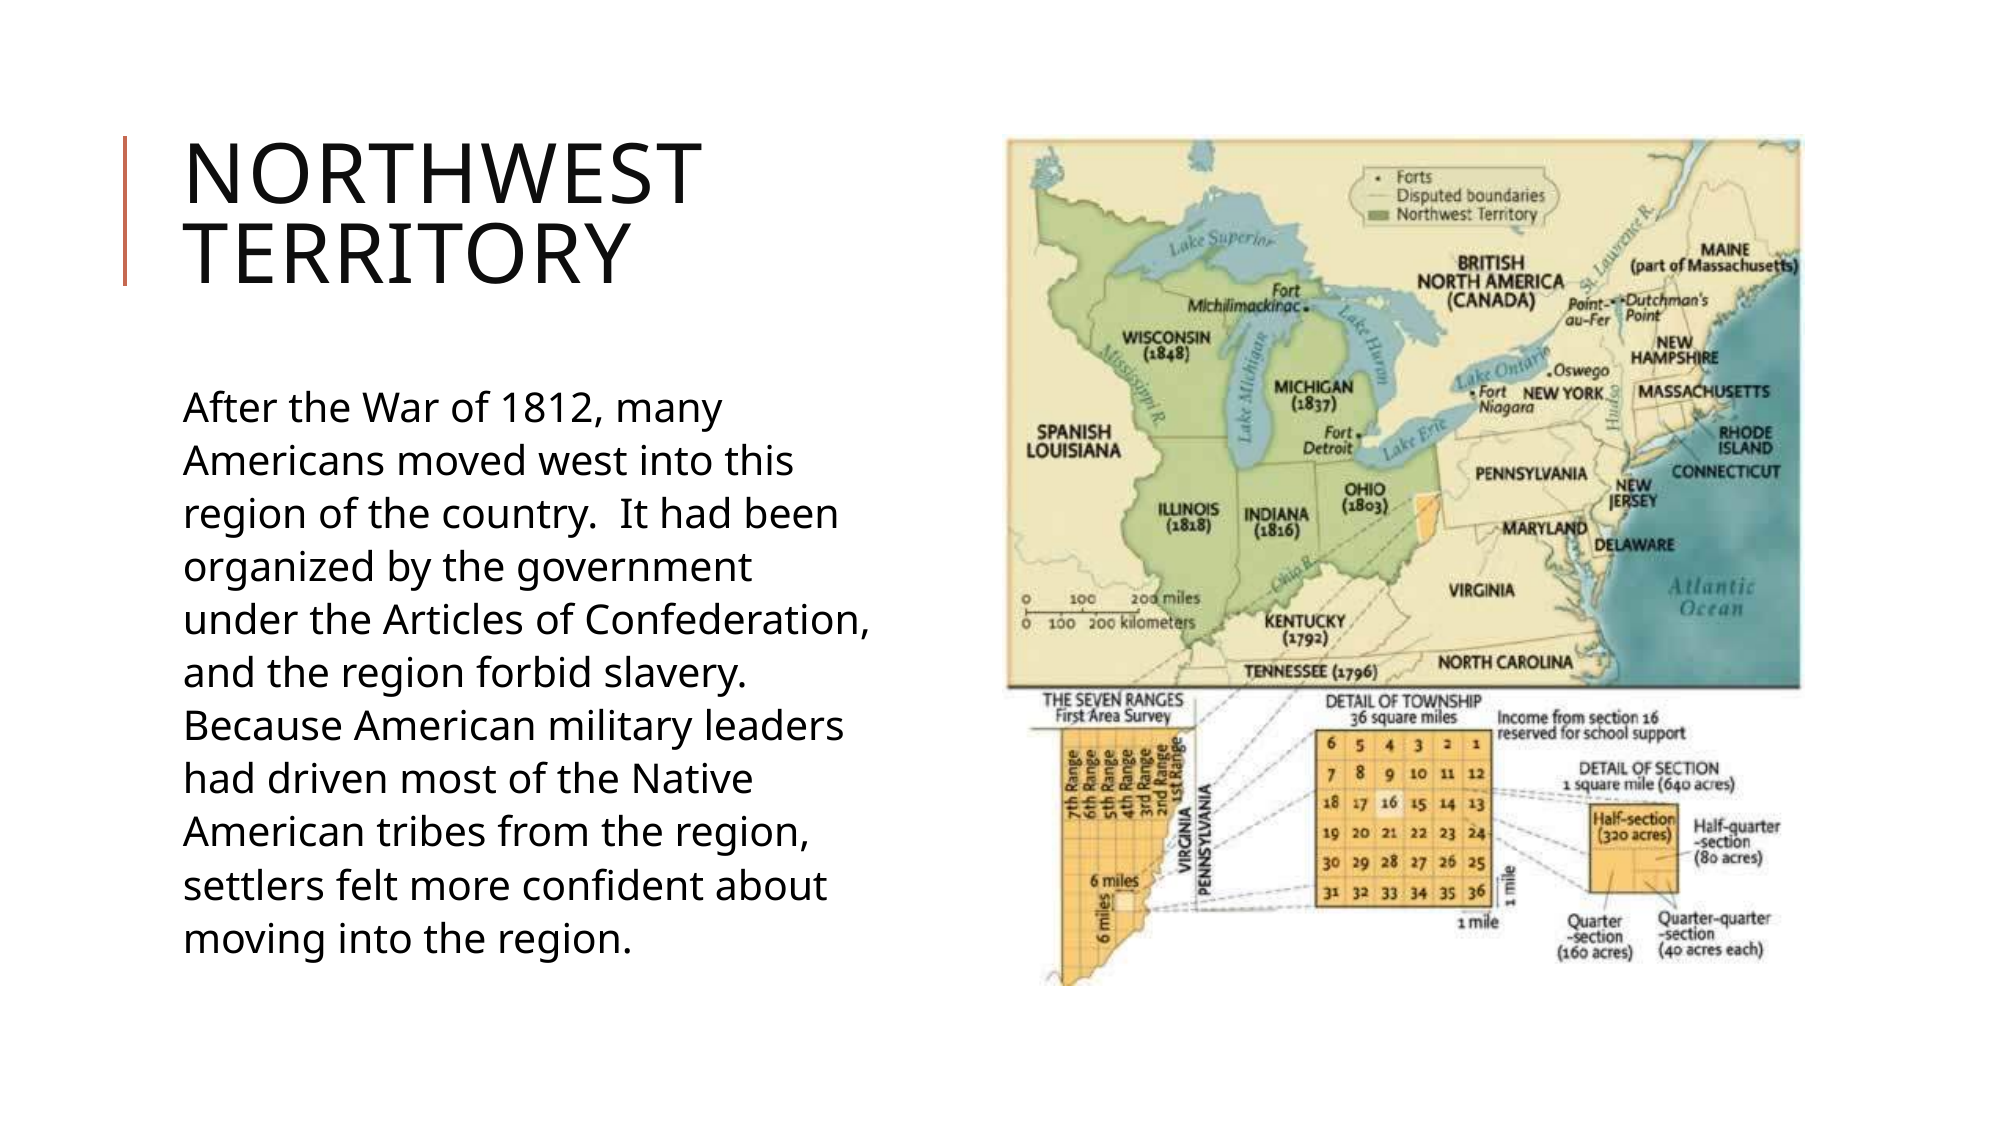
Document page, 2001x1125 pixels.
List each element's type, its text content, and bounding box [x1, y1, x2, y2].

list After the War of 1812, many Americans moved west into this region of the country. It had been organized by the government under the Articles of Confederation, and the region forbid slavery. Because American military leaders had driven most of the Native American tribes from the region, settlers felt more confident about moving into the region. [168, 370, 888, 988]
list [1002, 134, 1805, 986]
title Northwest Territory [168, 77, 888, 363]
